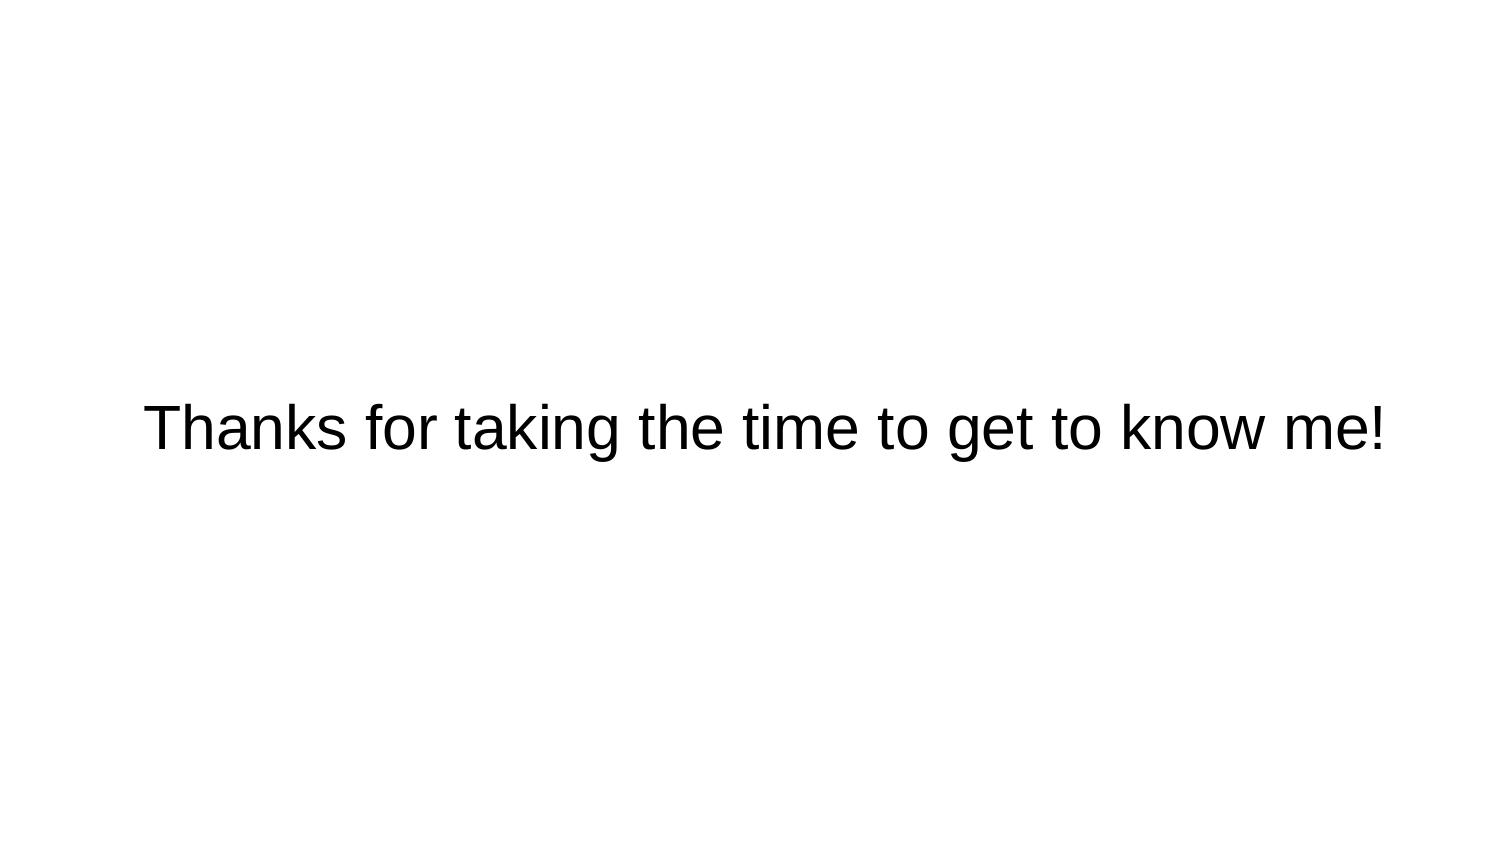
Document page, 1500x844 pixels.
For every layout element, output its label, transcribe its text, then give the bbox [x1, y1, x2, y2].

list Thanks for taking the time to get to know me! [75, 196, 1425, 808]
